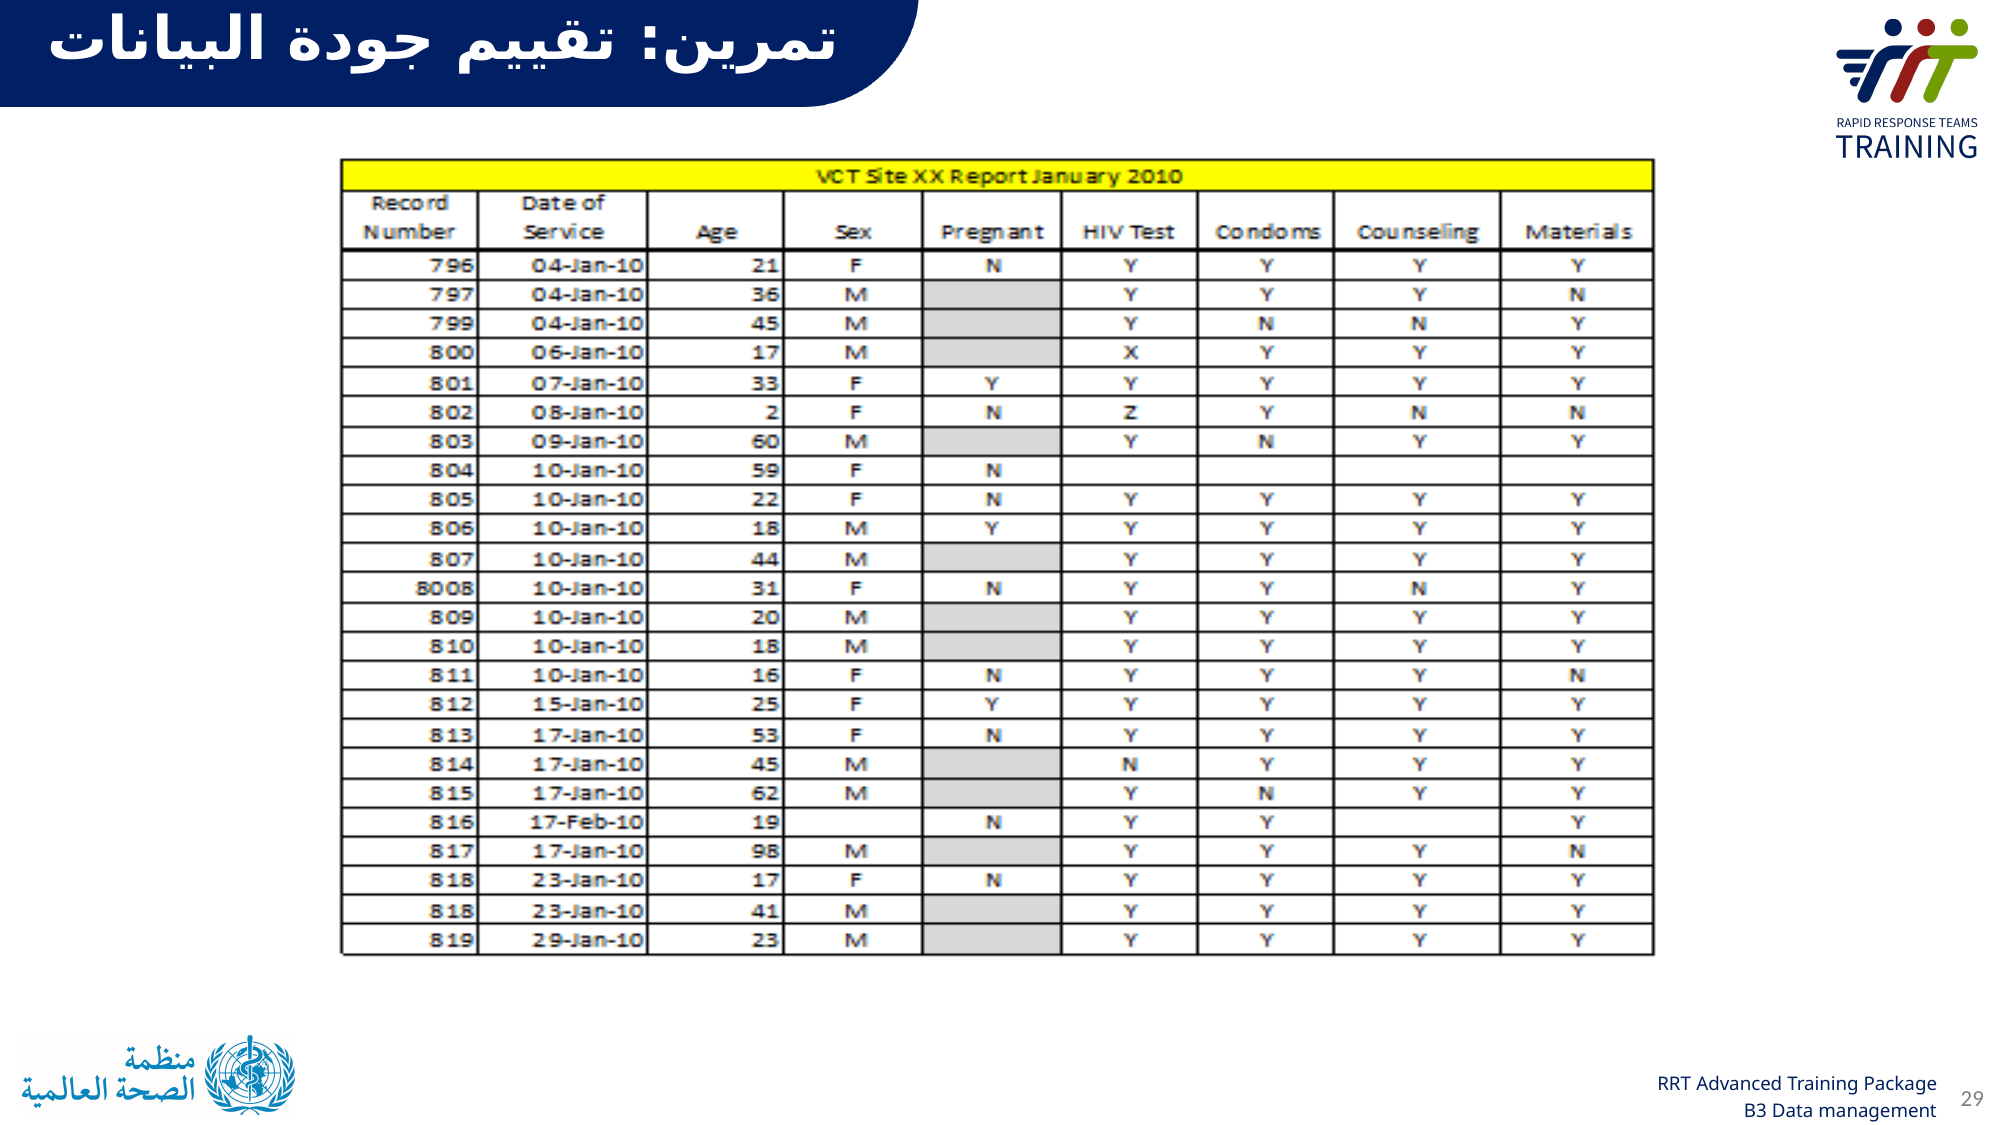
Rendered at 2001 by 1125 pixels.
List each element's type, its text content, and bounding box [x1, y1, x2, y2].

picture [22, 1035, 295, 1115]
picture [1835, 19, 1978, 167]
picture [252, 1050, 258, 1059]
picture [330, 155, 1669, 969]
picture [0, 0, 919, 107]
text_box تمرين: تقييم جودة البيانات [9, 0, 868, 81]
